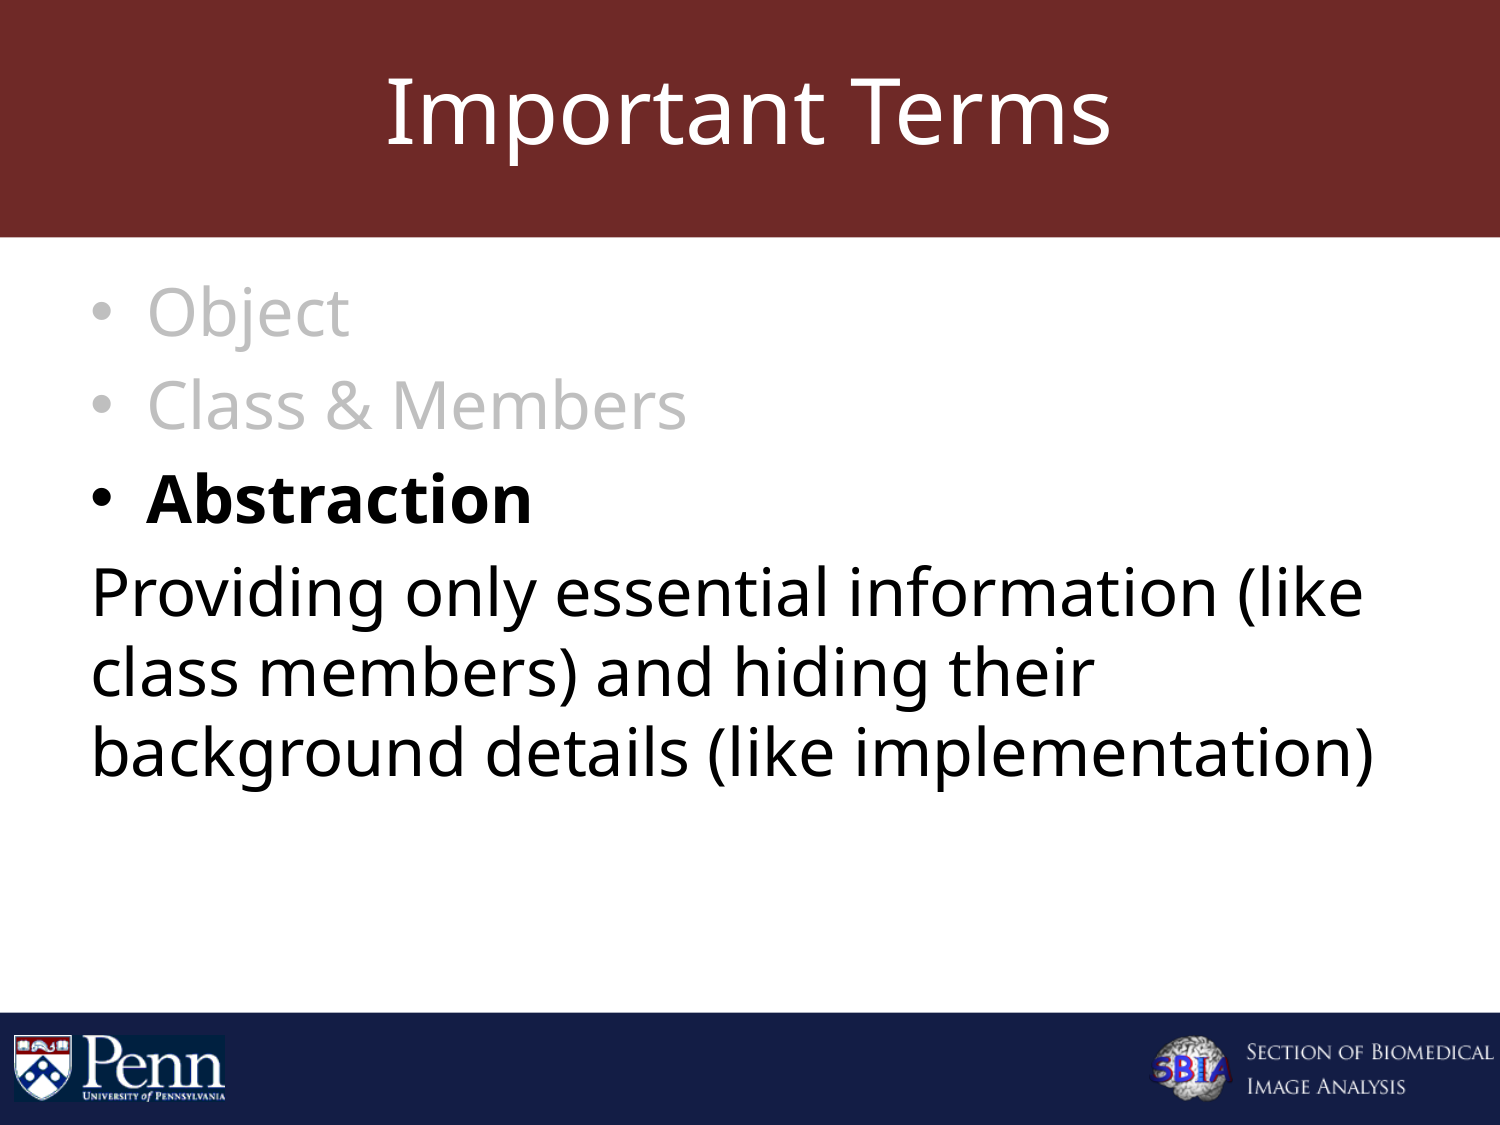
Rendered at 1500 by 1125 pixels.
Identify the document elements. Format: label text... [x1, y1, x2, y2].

picture [1149, 1034, 1494, 1103]
title Important Terms [75, 45, 1425, 238]
picture [14, 1035, 225, 1102]
list Object Class & Members Abstraction Providing only essential information (like class members) and hiding their background details (like implementation) [75, 262, 1425, 1013]
